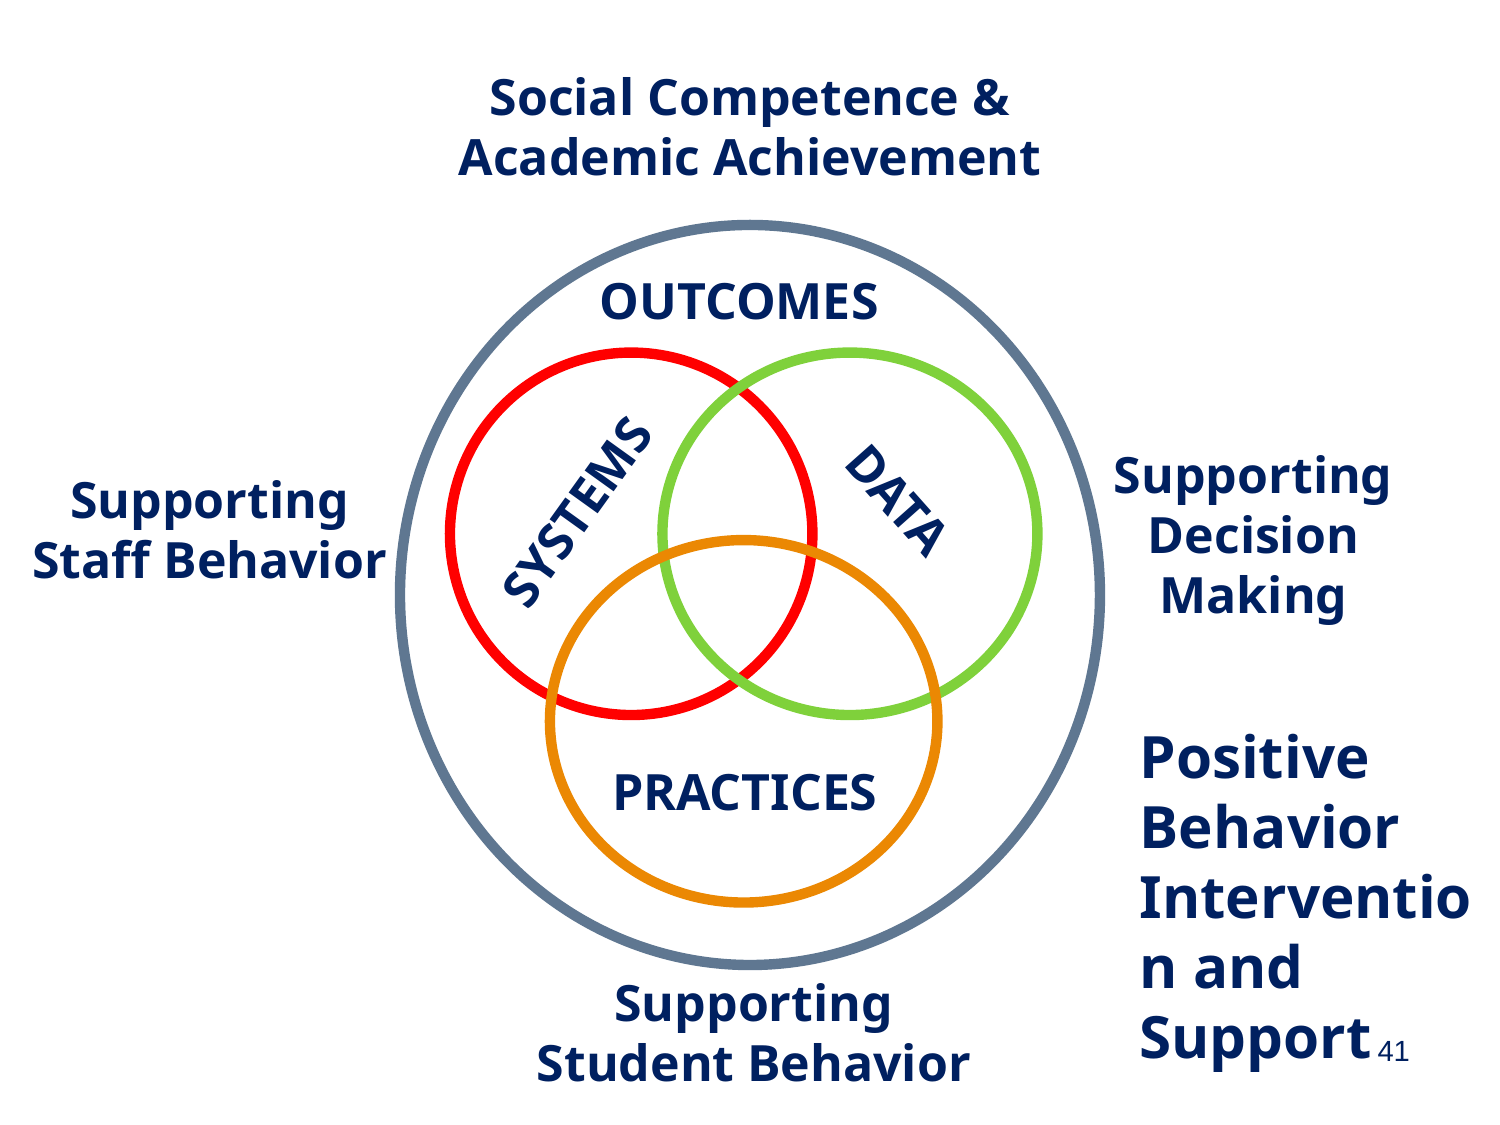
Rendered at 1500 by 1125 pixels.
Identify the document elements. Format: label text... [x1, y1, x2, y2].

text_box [532, 974, 975, 1101]
slide_number 41 [1074, 1024, 1426, 1103]
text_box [28, 352, 394, 716]
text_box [1104, 352, 1401, 716]
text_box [399, 58, 1101, 966]
text_box Positive Behavior Intervention and Support [1124, 712, 1500, 1078]
